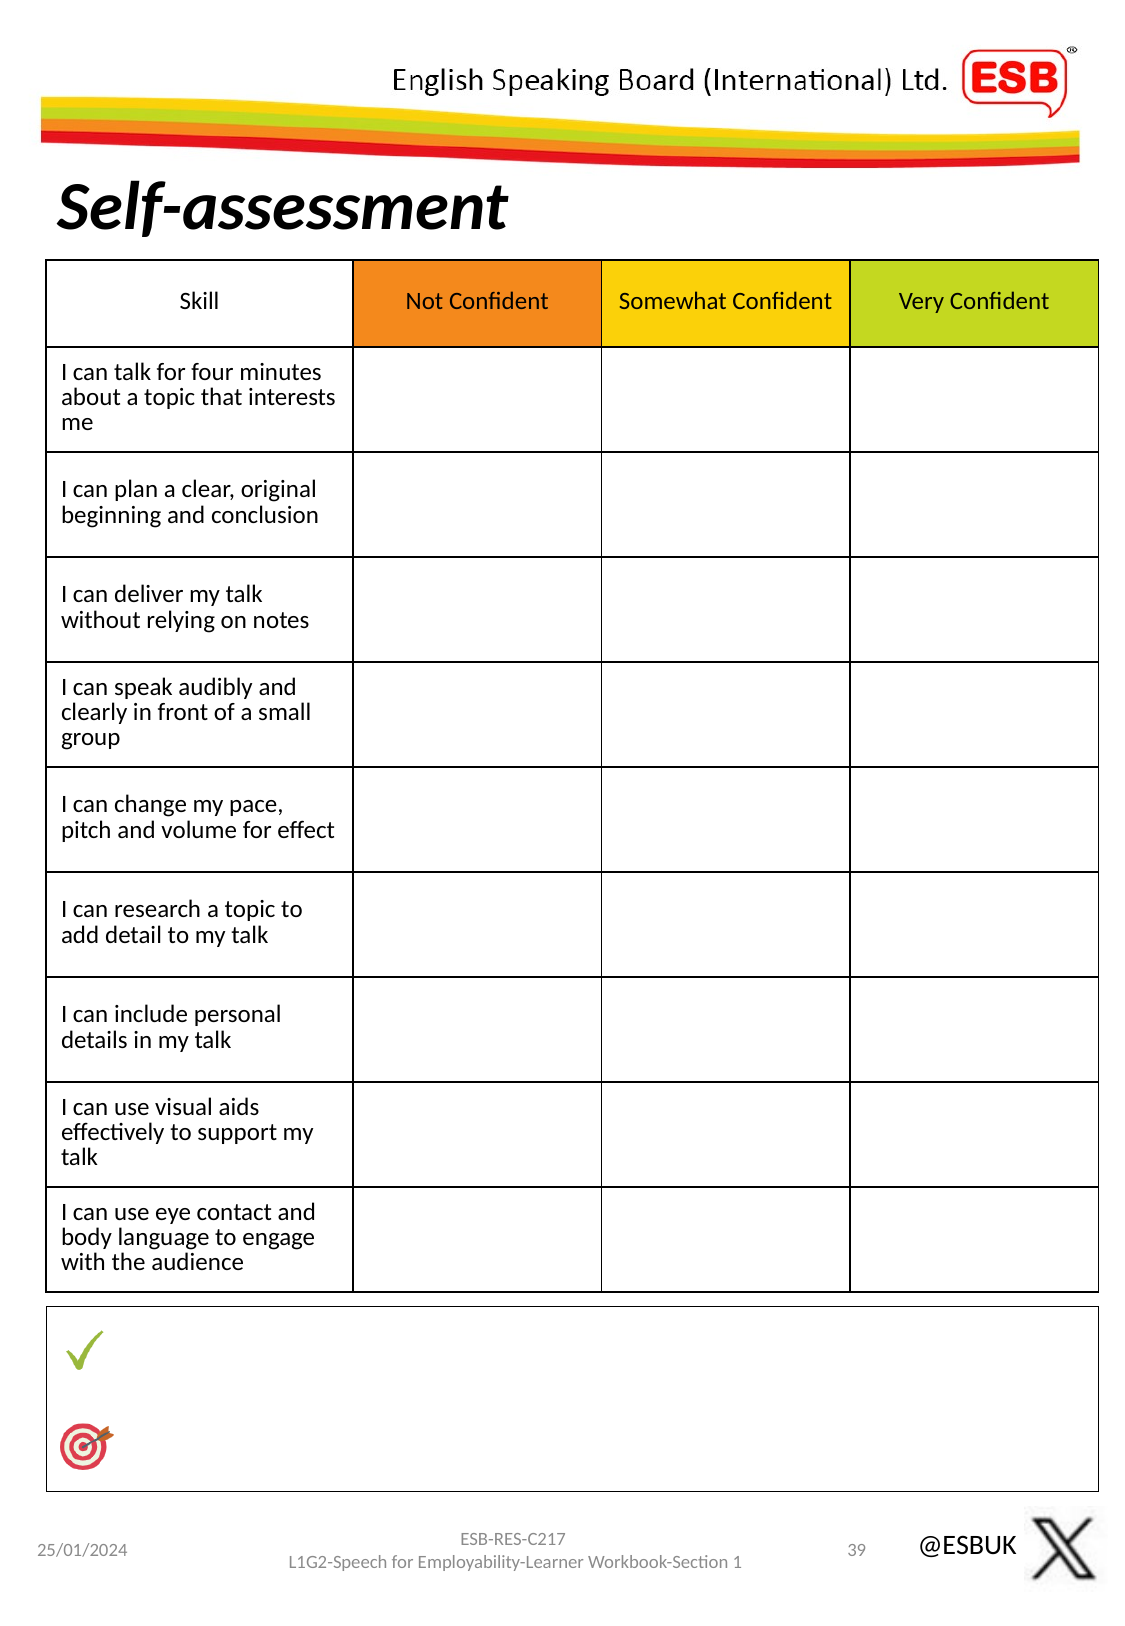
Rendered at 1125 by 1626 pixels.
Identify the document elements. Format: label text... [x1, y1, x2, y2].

table_cell [354, 663, 601, 766]
table_cell I can talk for four minutes about a topic that interests me [47, 348, 352, 451]
table_cell [602, 453, 849, 556]
slide_number 39 [697, 1506, 882, 1593]
table_cell [851, 1083, 1098, 1186]
text_box [46, 1306, 1099, 1492]
table_cell [602, 978, 849, 1081]
table_cell [354, 768, 601, 871]
table_cell [354, 348, 601, 451]
table_cell I can plan a clear, original beginning and conclusion [47, 453, 352, 556]
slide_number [22, 1506, 267, 1593]
table_cell I can include personal details in my talk [47, 978, 352, 1081]
table_cell [851, 873, 1098, 976]
table_cell I can change my pace, pitch and volume for effect [47, 768, 352, 871]
table_cell [602, 663, 849, 766]
table_header Very Confident [851, 261, 1098, 346]
table_cell [851, 768, 1098, 871]
picture [54, 1320, 116, 1377]
table_cell [851, 1188, 1098, 1291]
table_cell [851, 453, 1098, 556]
table_header Somewhat Confident [602, 261, 849, 346]
table_cell I can use visual aids effectively to support my talk [47, 1083, 352, 1186]
table_cell [354, 558, 601, 661]
table_header Not Confident [354, 261, 601, 346]
table_cell [851, 978, 1098, 1081]
table_cell [602, 348, 849, 451]
table_cell [851, 558, 1098, 661]
picture [54, 1414, 118, 1487]
title Self-assessment [42, 153, 1014, 261]
table_cell [354, 873, 601, 976]
table_header Skill [47, 261, 352, 346]
table_cell [602, 873, 849, 976]
table_cell [354, 1083, 601, 1186]
table_cell [602, 1083, 849, 1186]
footer ESB-RES-C217 L1G2-Speech for Employability-Learner Workbook-Section 1 [267, 1506, 697, 1593]
table_cell [354, 1188, 601, 1291]
table_cell I can deliver my talk without relying on notes [47, 558, 352, 661]
picture [0, 1, 1125, 234]
table_cell I can use eye contact and body language to engage with the audience [47, 1188, 352, 1291]
table_cell [602, 558, 849, 661]
table_cell [851, 348, 1098, 451]
table_cell [602, 768, 849, 871]
table_cell I can speak audibly and clearly in front of a small group [47, 663, 352, 766]
table_cell [602, 1188, 849, 1291]
table_cell I can research a topic to add detail to my talk [47, 873, 352, 976]
table_cell [354, 453, 601, 556]
picture [1024, 1506, 1108, 1593]
table_cell [354, 978, 601, 1081]
table_cell [851, 663, 1098, 766]
